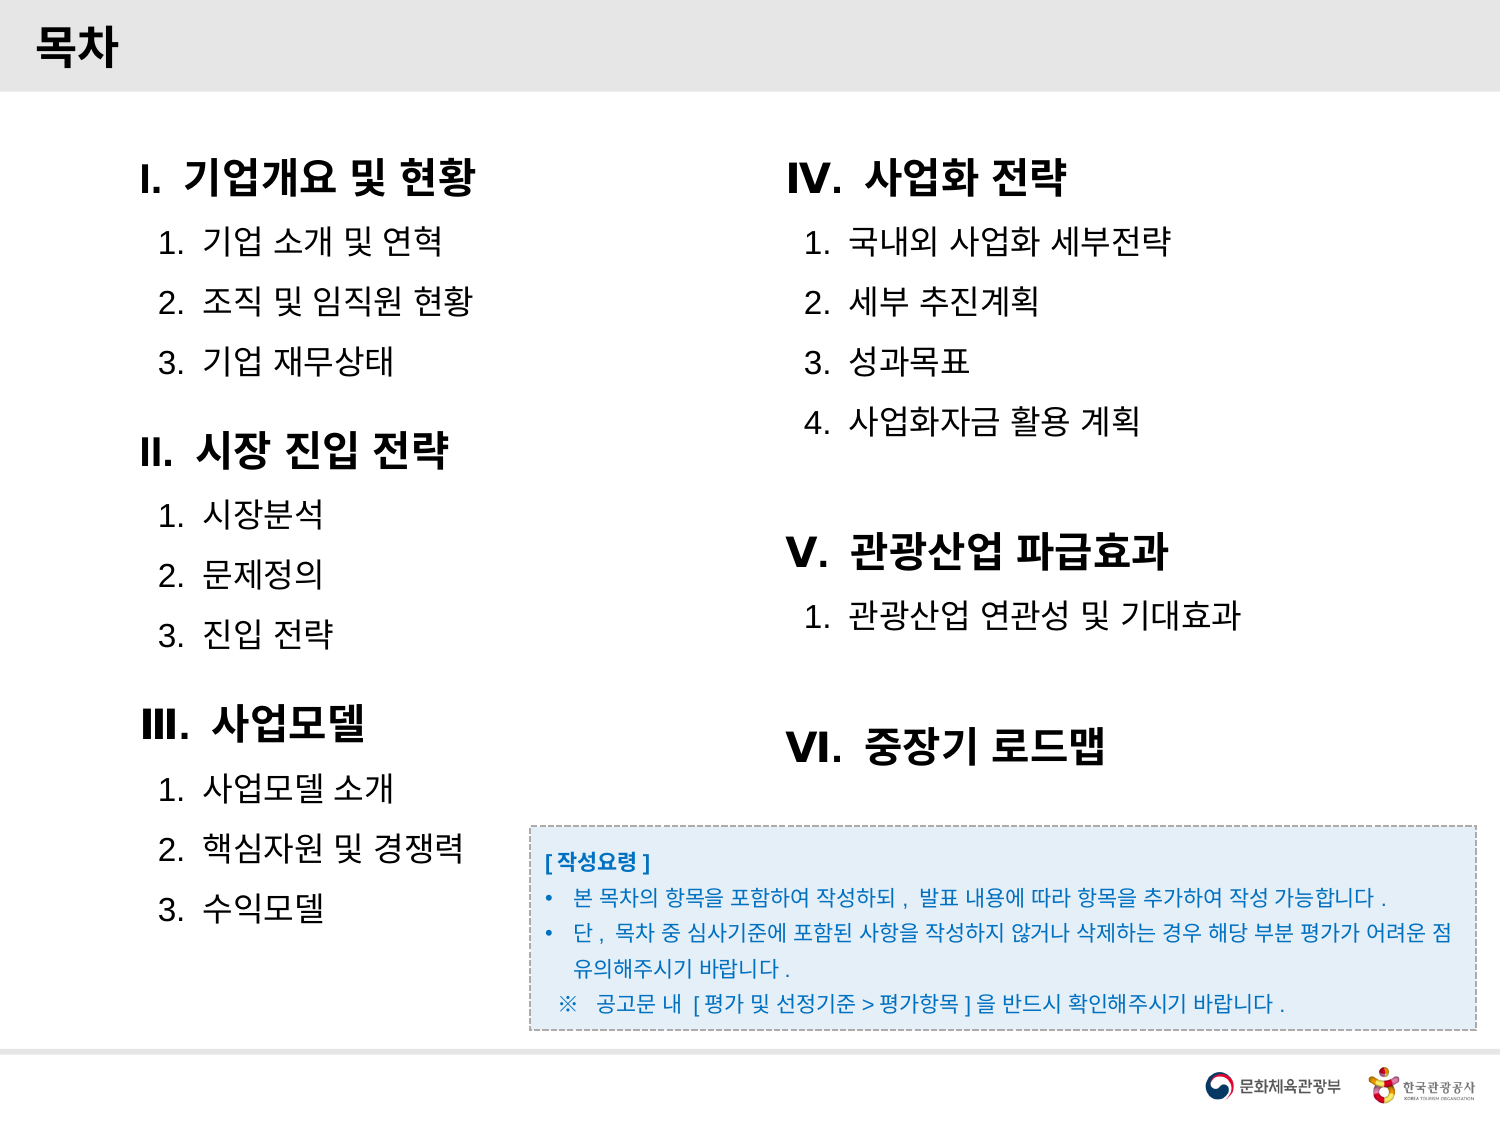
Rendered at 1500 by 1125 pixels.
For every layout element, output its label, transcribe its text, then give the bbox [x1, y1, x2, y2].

text_box 목차 [0, 0, 1500, 93]
text_box [작성요령] 본 목차의 항목을 포함하여 작성하되, 발표 내용에 따라 항목을 추가하여 작성 가능합니다. 단, 목차 중 심사기준에 포함된 사항을 작성하지 않거나 삭제하는 경우 해당 부분 평가가 어려운 점 유의해주시기 바랍니다. ※ 공고문 내 [평가 및 선정기준>평가항목]을 반드시 확인해주시기 바랍니다. [529, 825, 1477, 1031]
text_box Ⅳ. 사업화 전략 1. 국내외 사업화 세부전략 2. 세부 추진계획 3. 성과목표 4. 사업화자금 활용 계획 Ⅴ. 관광산업 파급효과 1. 관광산업 연관성 및 기대효과 Ⅵ. 중장기 로드맵 [749, 118, 1343, 760]
text_box I. 기업개요 및 현황 1. 기업 소개 및 연혁 2. 조직 및 임직원 현황 3. 기업 재무상태 II. 시장 진입 전략 1. 시장분석 2. 문제정의 3. 진입 전략 Ⅲ. 사업모델 1. 사업모델 소개 2. 핵심자원 및 경쟁력 3. 수익모델 [103, 118, 697, 904]
picture [1200, 1064, 1486, 1109]
